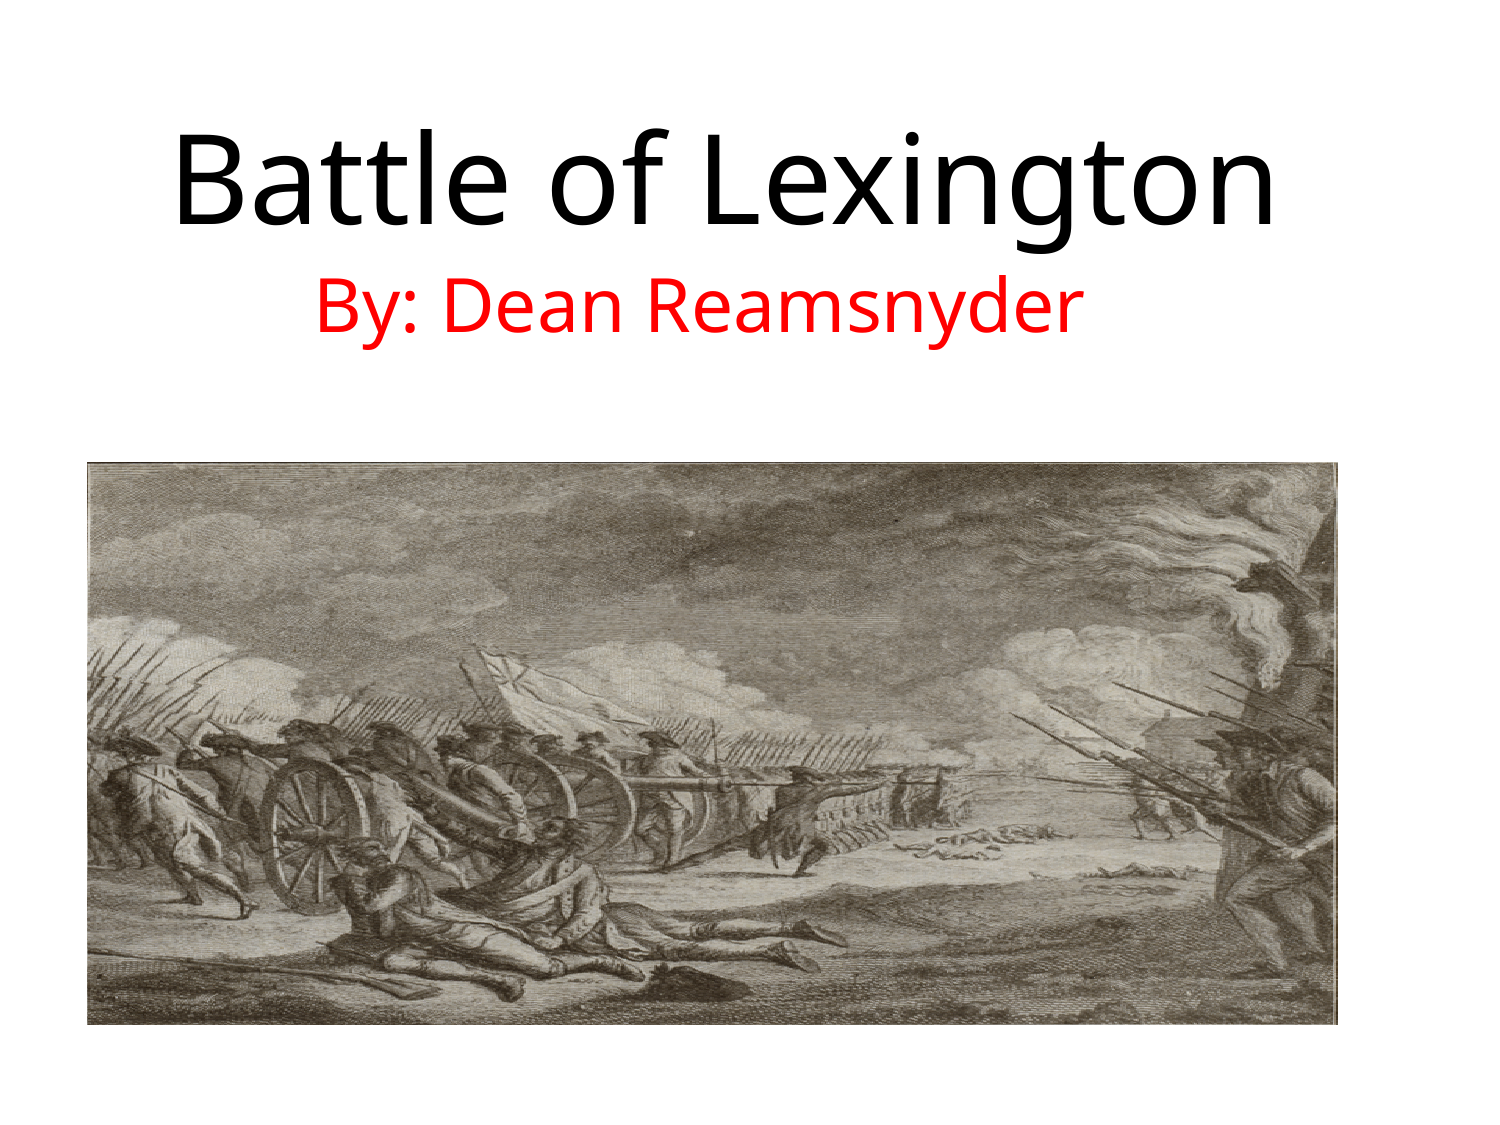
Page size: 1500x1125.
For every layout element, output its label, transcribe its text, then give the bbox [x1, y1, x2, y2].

picture [87, 462, 1338, 1026]
title Battle of Lexington [87, 50, 1363, 300]
subtitle By: Dean Reamsnyder [174, 249, 1225, 460]
